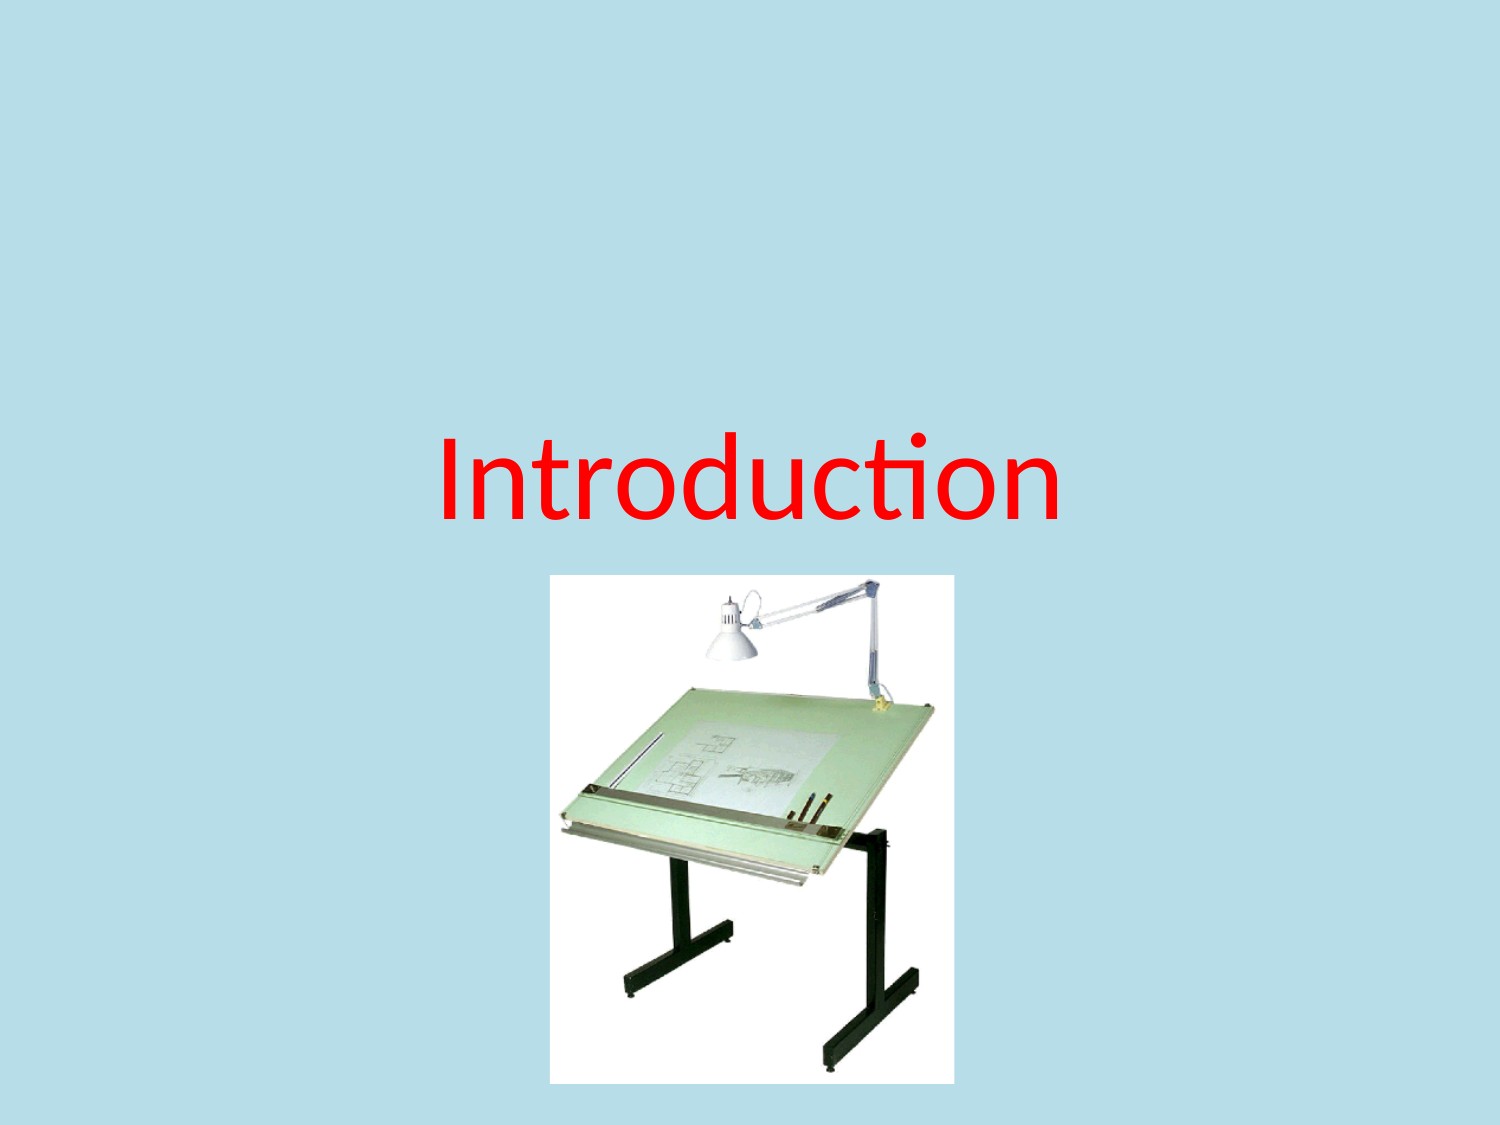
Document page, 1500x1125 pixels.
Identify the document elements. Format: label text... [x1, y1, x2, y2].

title Introduction [112, 349, 1388, 591]
picture [549, 574, 955, 1085]
